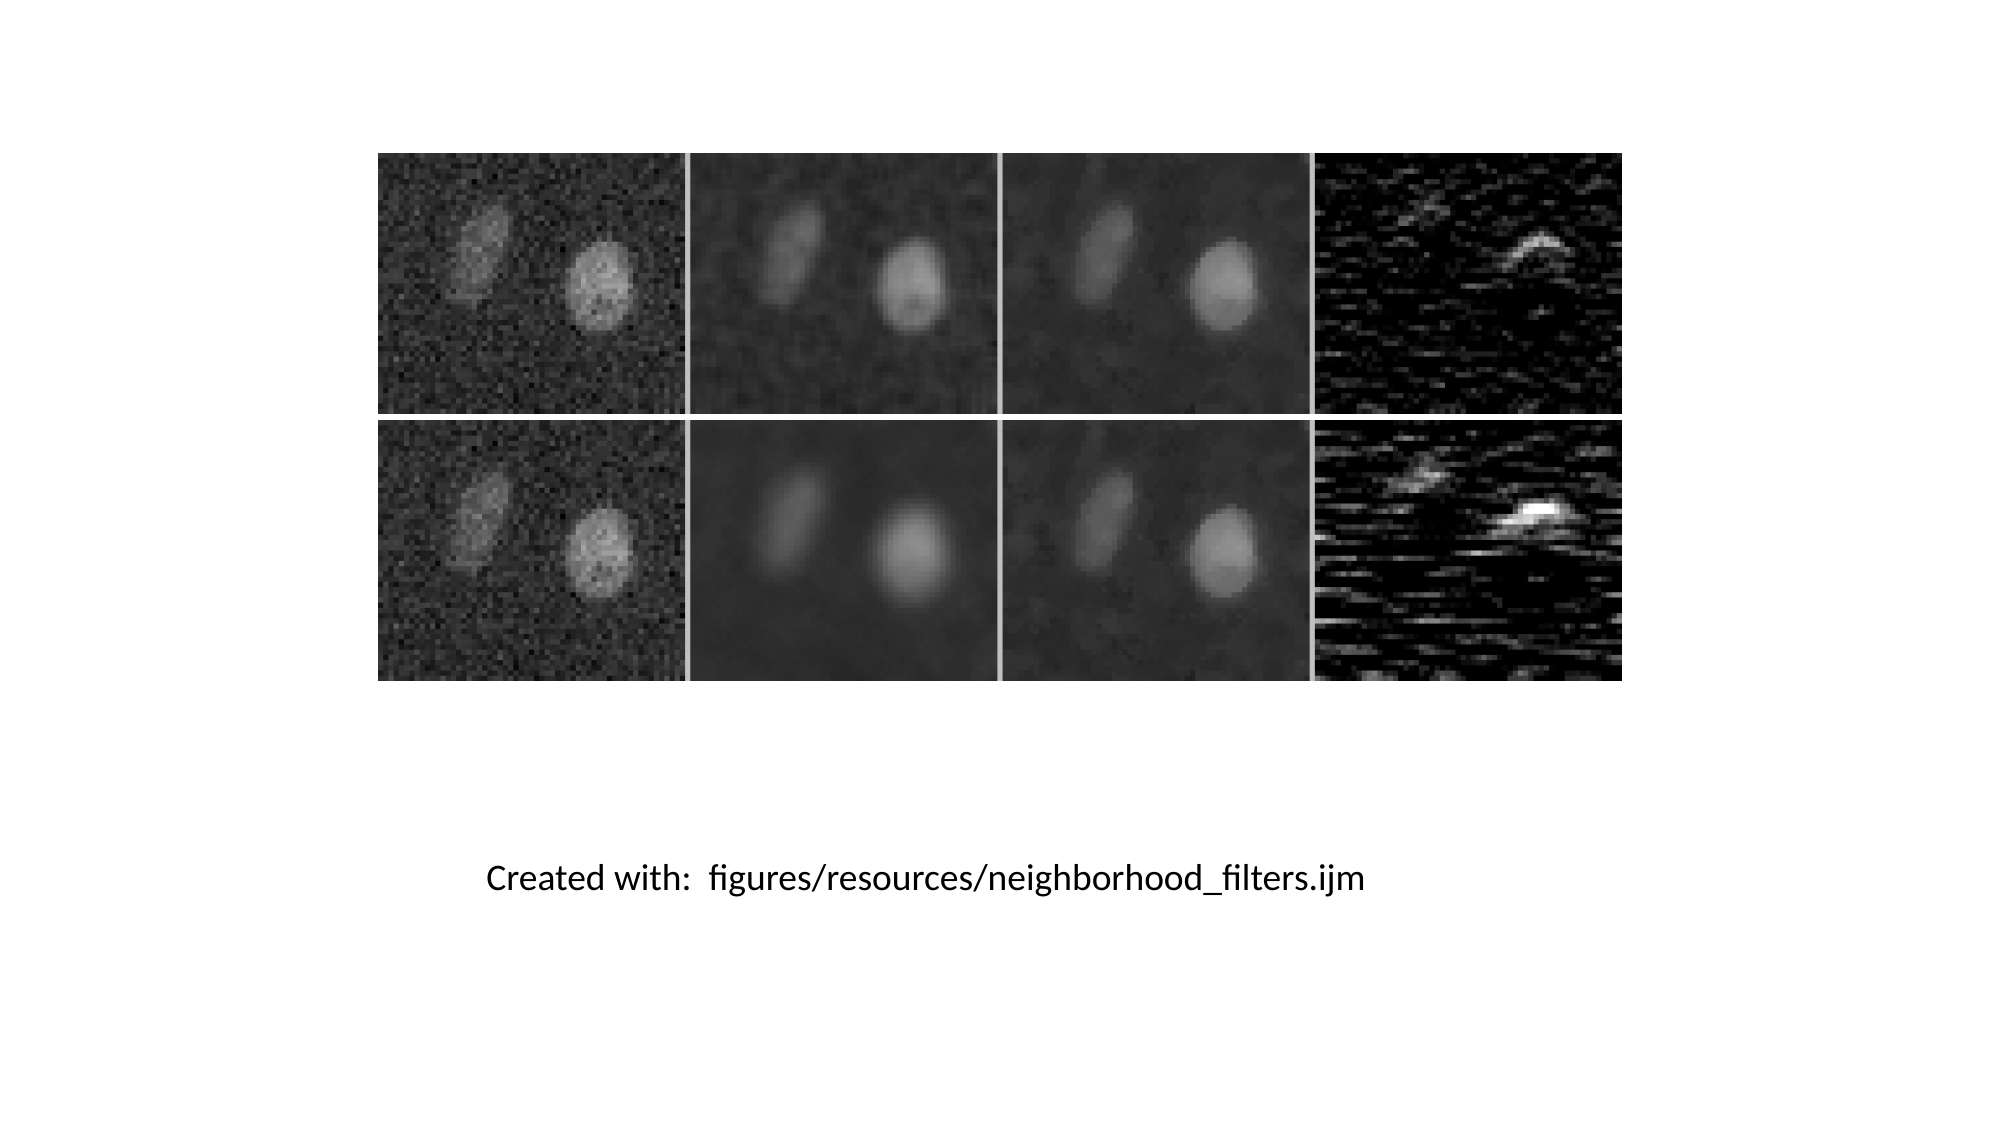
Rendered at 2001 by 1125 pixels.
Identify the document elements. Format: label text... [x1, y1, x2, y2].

text_box Created with: figures/resources/neighborhood_filters.ijm [471, 845, 1382, 906]
picture [378, 420, 1622, 681]
picture [378, 153, 1622, 414]
